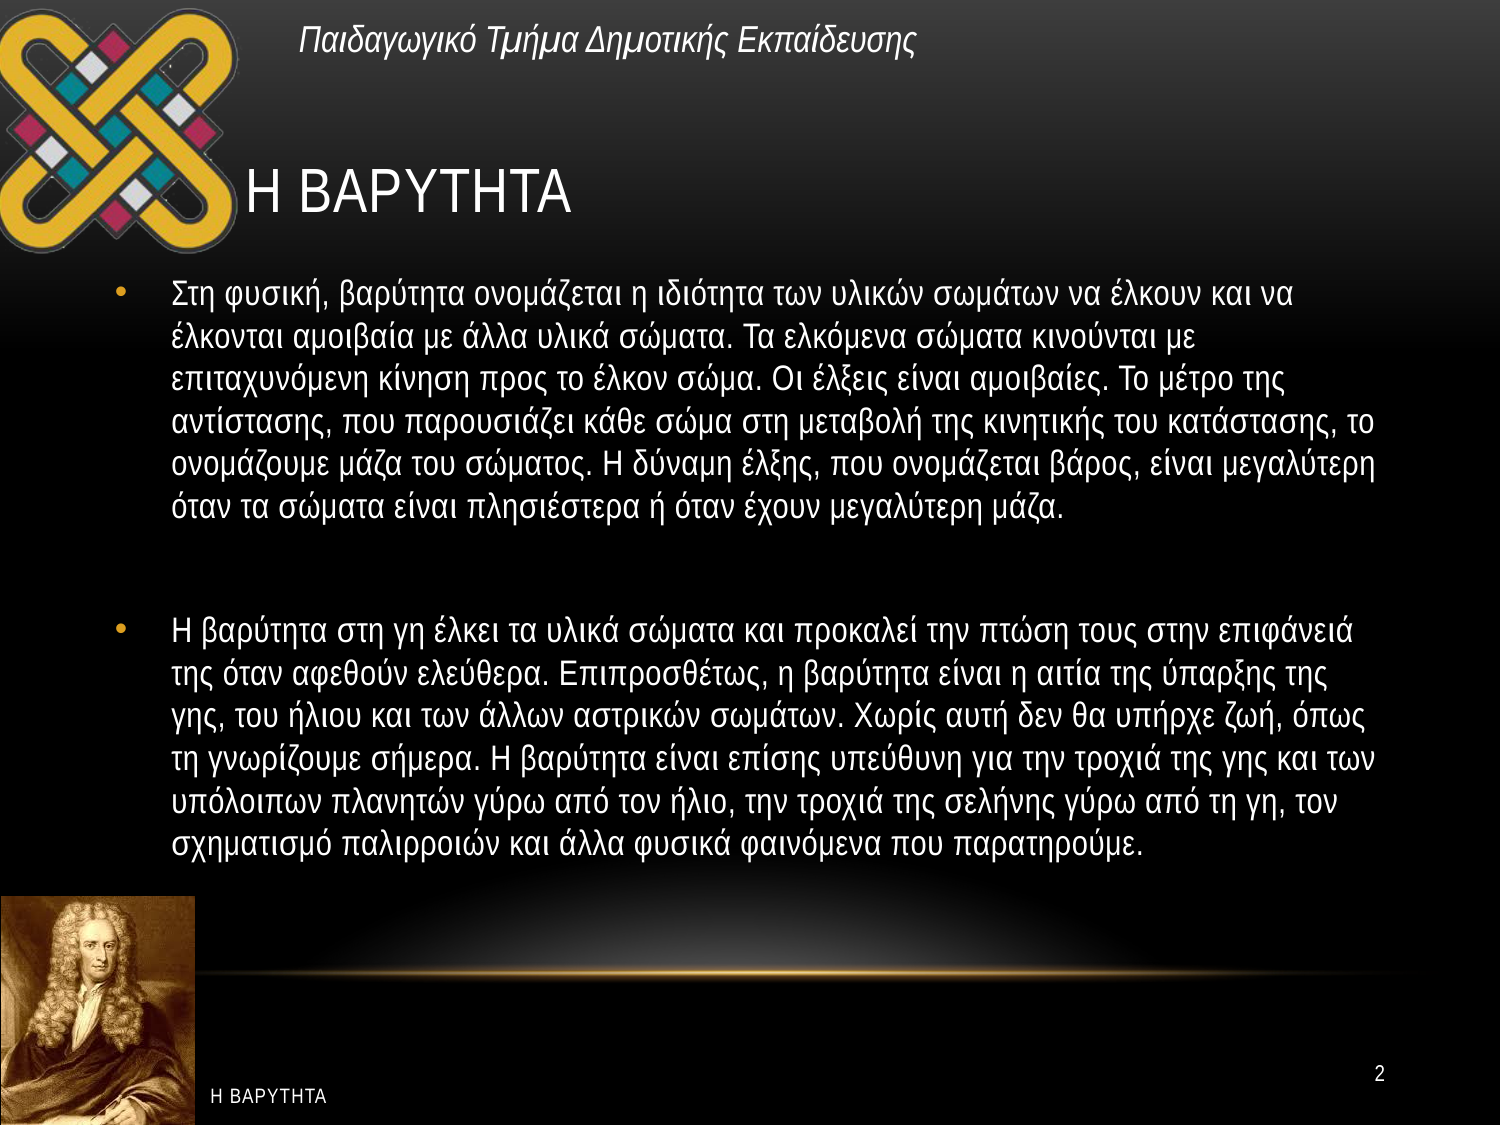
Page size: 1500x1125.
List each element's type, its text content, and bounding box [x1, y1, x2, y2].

list Στη φυσική, βαρύτητα ονομάζεται η ιδιότητα των υλικών σωμάτων να έλκουν και να έλκονται αμοιβαία με άλλα υλικά σώματα. Τα ελκόμενα σώματα κινούνται με επιταχυνόμενη κίνηση προς το έλκον σώμα. Οι έλξεις είναι αμοιβαίες. Το μέτρο της αντίστασης, που παρουσιάζει κάθε σώμα στη μεταβολή της κινητικής του κατάστασης, το ονομάζουμε μάζα του σώματος. Η δύναμη έλξης, που ονομάζεται βάρος, είναι μεγαλύτερη όταν τα σώματα είναι πλησιέστερα ή όταν έχουν μεγαλύτερη μάζα. Η βαρύτητα στη γη έλκει τα υλικά σώματα και προκαλεί την πτώση τους στην επιφάνειά της όταν αφεθούν ελεύθερα. Επιπροσθέτως, η βαρύτητα είναι η αιτία της ύπαρξης της γης, του ήλιου και των άλλων αστρικών σωμάτων. Χωρίς αυτή δεν θα υπήρχε ζωή, όπως τη γνωρίζουμε σήμερα. Η βαρύτητα είναι επίσης υπεύθυνη για την τροχιά της γης και των υπόλοιπων πλανητών γύρω από τον ήλιο, την τροχιά της σελήνης γύρω από τη γη, τον σχηματισμό παλιρροιών και άλλα φυσικά φαινόμενα που παρατηρούμε. [99, 262, 1400, 938]
text_box Παιδαγωγικό Τμήμα Δημοτικής Εκπαίδευσης [284, 7, 933, 67]
footer Η ΒΑΡΥΤΗΤΑ [201, 1065, 671, 1125]
picture [0, 0, 1500, 1125]
title Η ΒΑΡΥΤΗΤΑ [268, 45, 1325, 233]
slide_number 2 [1237, 1042, 1400, 1103]
